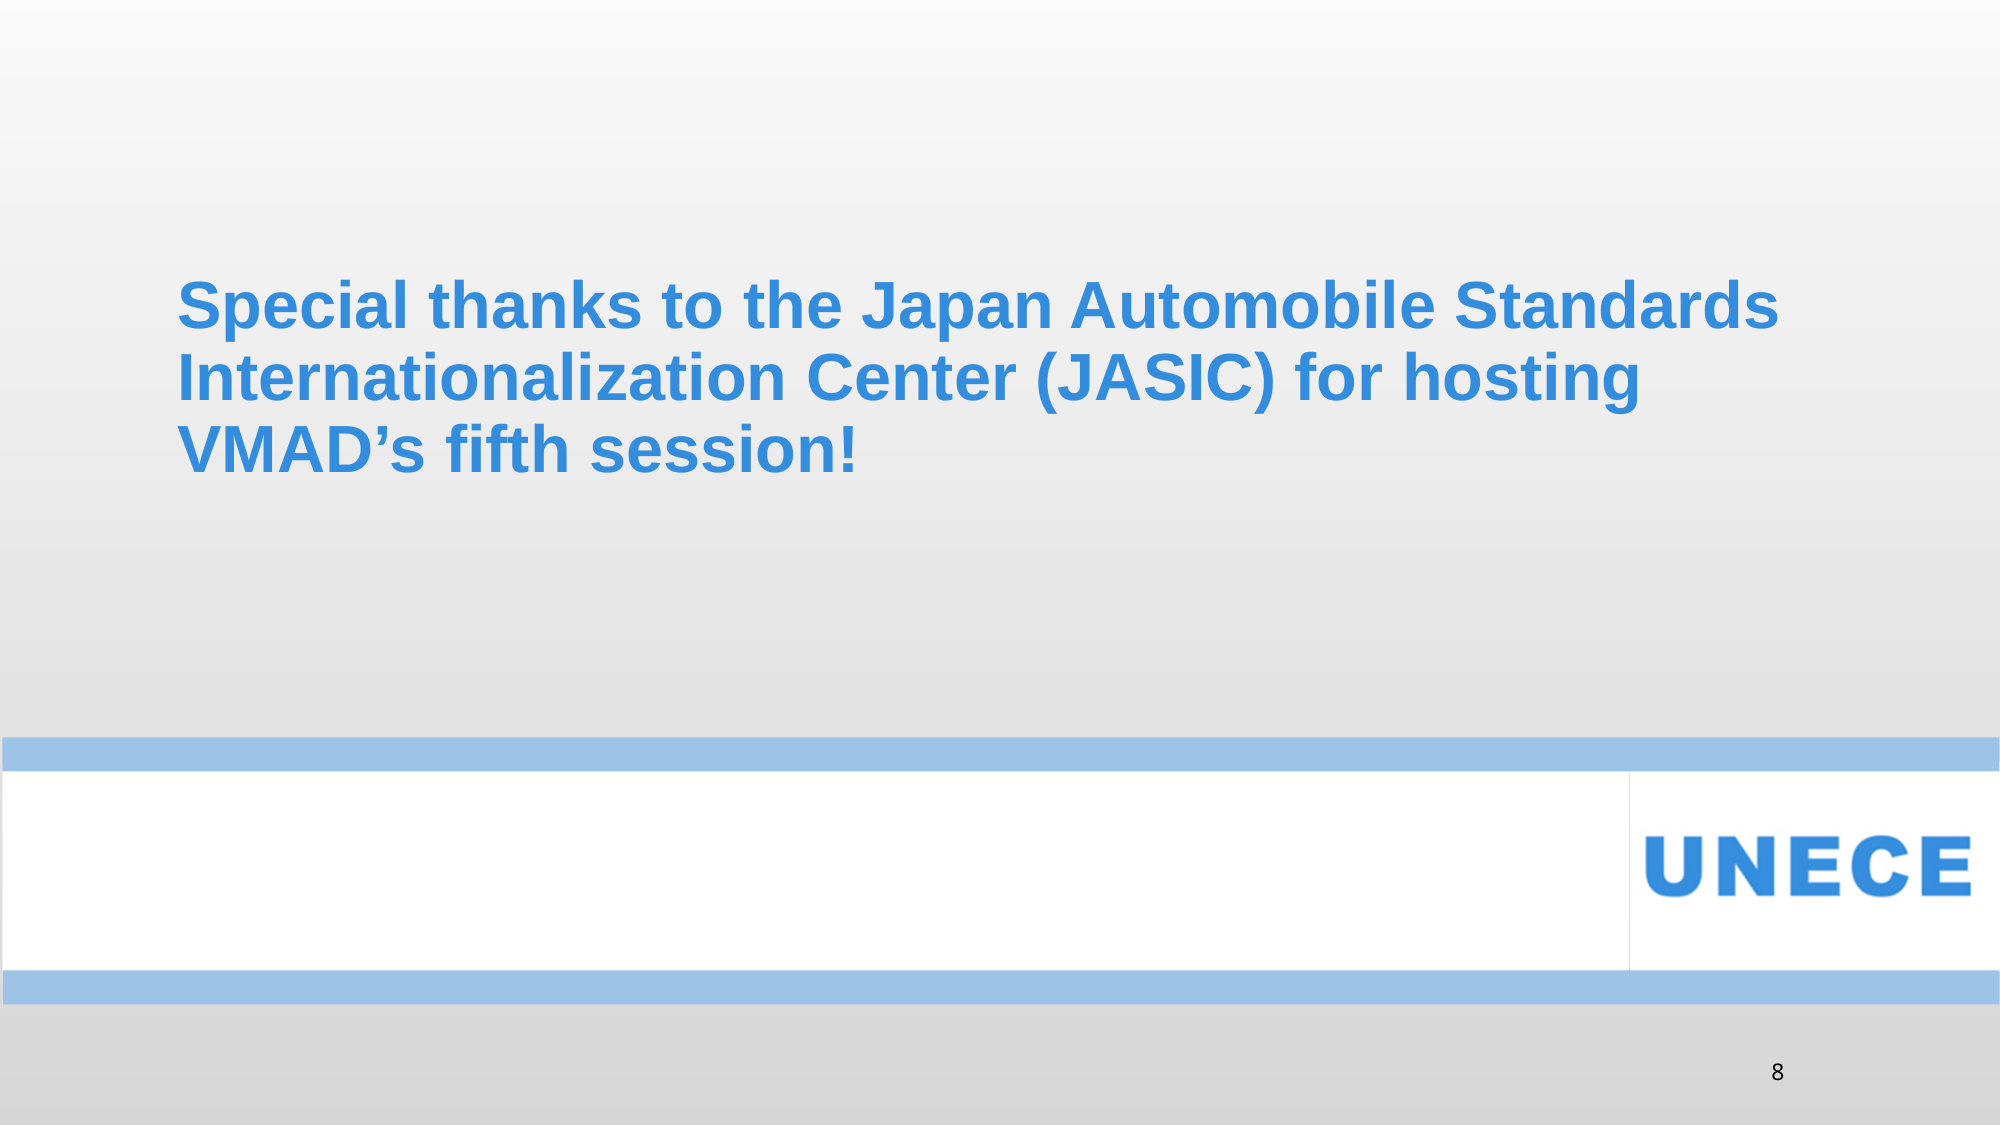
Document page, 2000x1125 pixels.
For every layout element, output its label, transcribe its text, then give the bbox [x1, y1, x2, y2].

text_box [2, 737, 2000, 772]
title Special thanks to the Japan Automobile Standards Internationalization Center (JASIC) for hosting VMAD’s fifth session! [162, 262, 1875, 575]
picture [1629, 762, 2000, 972]
text_box [2, 772, 1629, 972]
slide_number 8 [1612, 1057, 1800, 1088]
text_box [3, 970, 2000, 1005]
